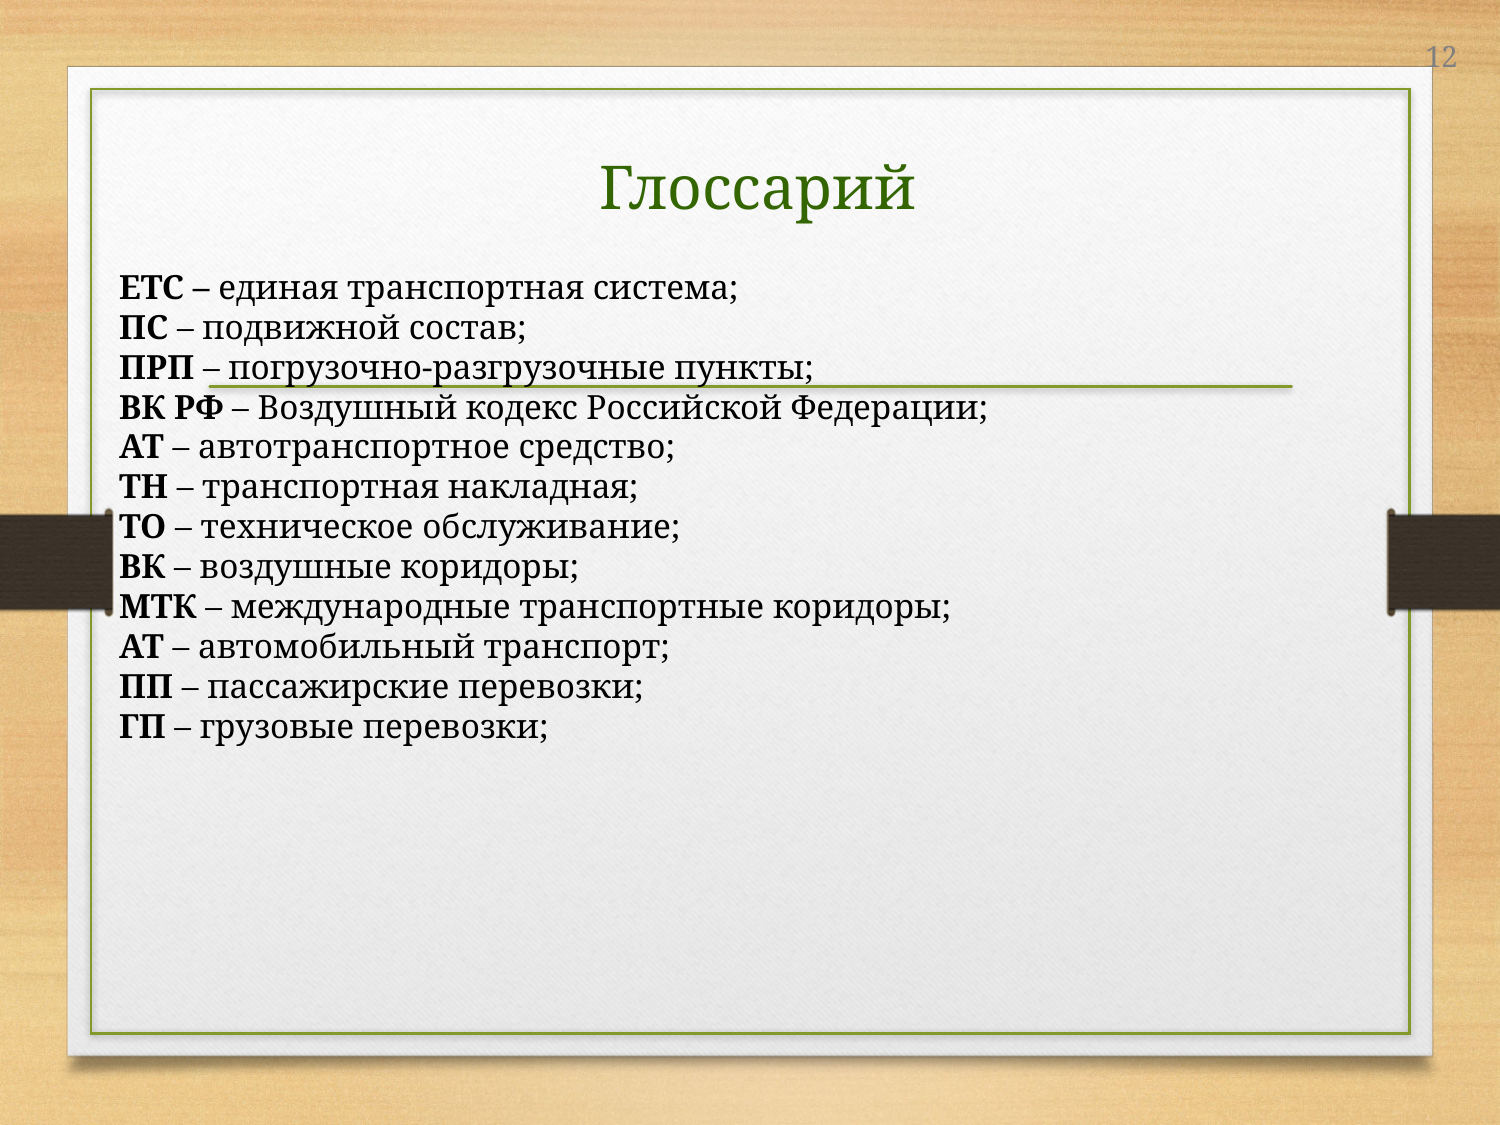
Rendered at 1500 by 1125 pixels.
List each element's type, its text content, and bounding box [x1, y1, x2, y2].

picture [0, 0, 1500, 1125]
text_box [1364, 30, 1473, 91]
title Глоссарий [109, 125, 1422, 245]
text_box ЕТС – единая транспортная система; ПС – подвижной состав; ПРП – погрузочно-разгрузочные пункты; ВК РФ – Воздушный кодекс Российской Федерации; АТ – автотранспортное средство; ТН – транспортная накладная; ТО – техническое обслуживание; ВК – воздушные коридоры; МТК – международные транспортные коридоры; АТ – автомобильный транспорт; ПП – пассажирские перевозки; ГП – грузовые перевозки; [104, 258, 1428, 793]
